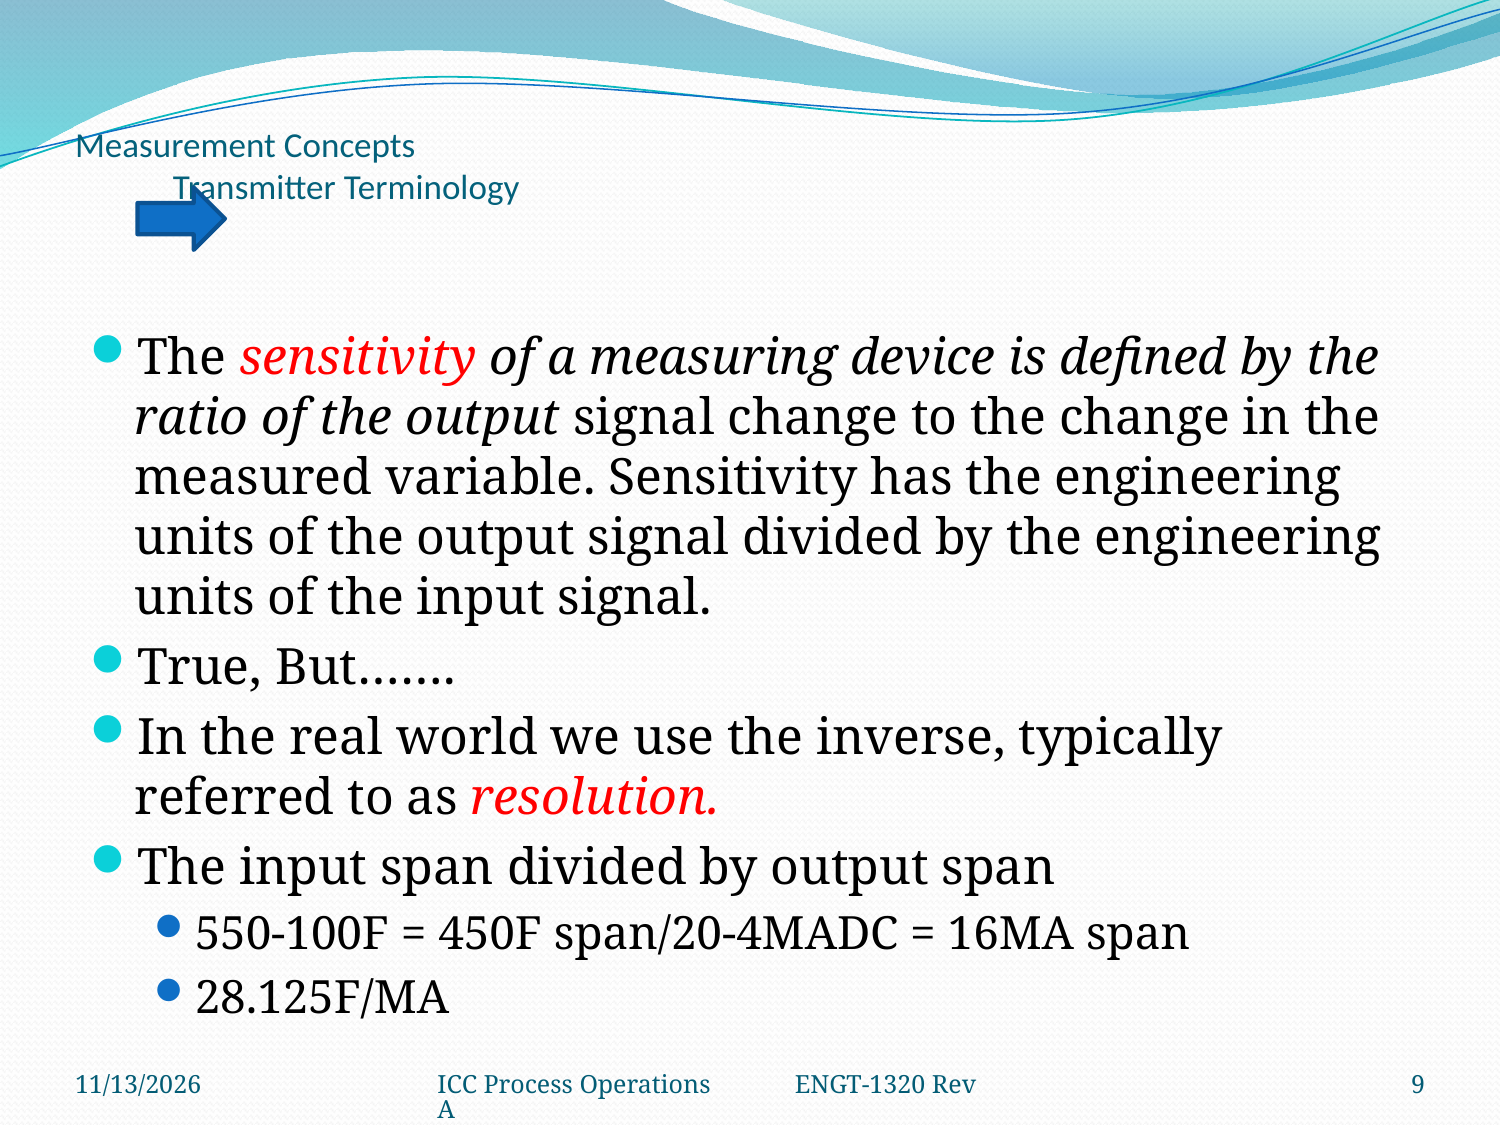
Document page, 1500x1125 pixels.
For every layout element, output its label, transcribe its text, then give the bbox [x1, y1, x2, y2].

slide_number 9 [1299, 1042, 1425, 1103]
text_box [135, 185, 228, 252]
list The sensitivity of a measuring device is defined by the ratio of the output signal change to the change in the measured variable. Sensitivity has the engineering units of the output signal divided by the engineering units of the input signal. True, But……. In the real world we use the inverse, typically referred to as resolution. The input span divided by output span 550-100F = 450F span/20-4MADC = 16MA span 28.125F/MA [75, 317, 1425, 1038]
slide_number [75, 1042, 425, 1103]
footer ICC Process Operations ENGT-1320 Rev A [437, 1042, 988, 1103]
title Measurement Concepts Transmitter Terminology [75, 115, 1425, 250]
